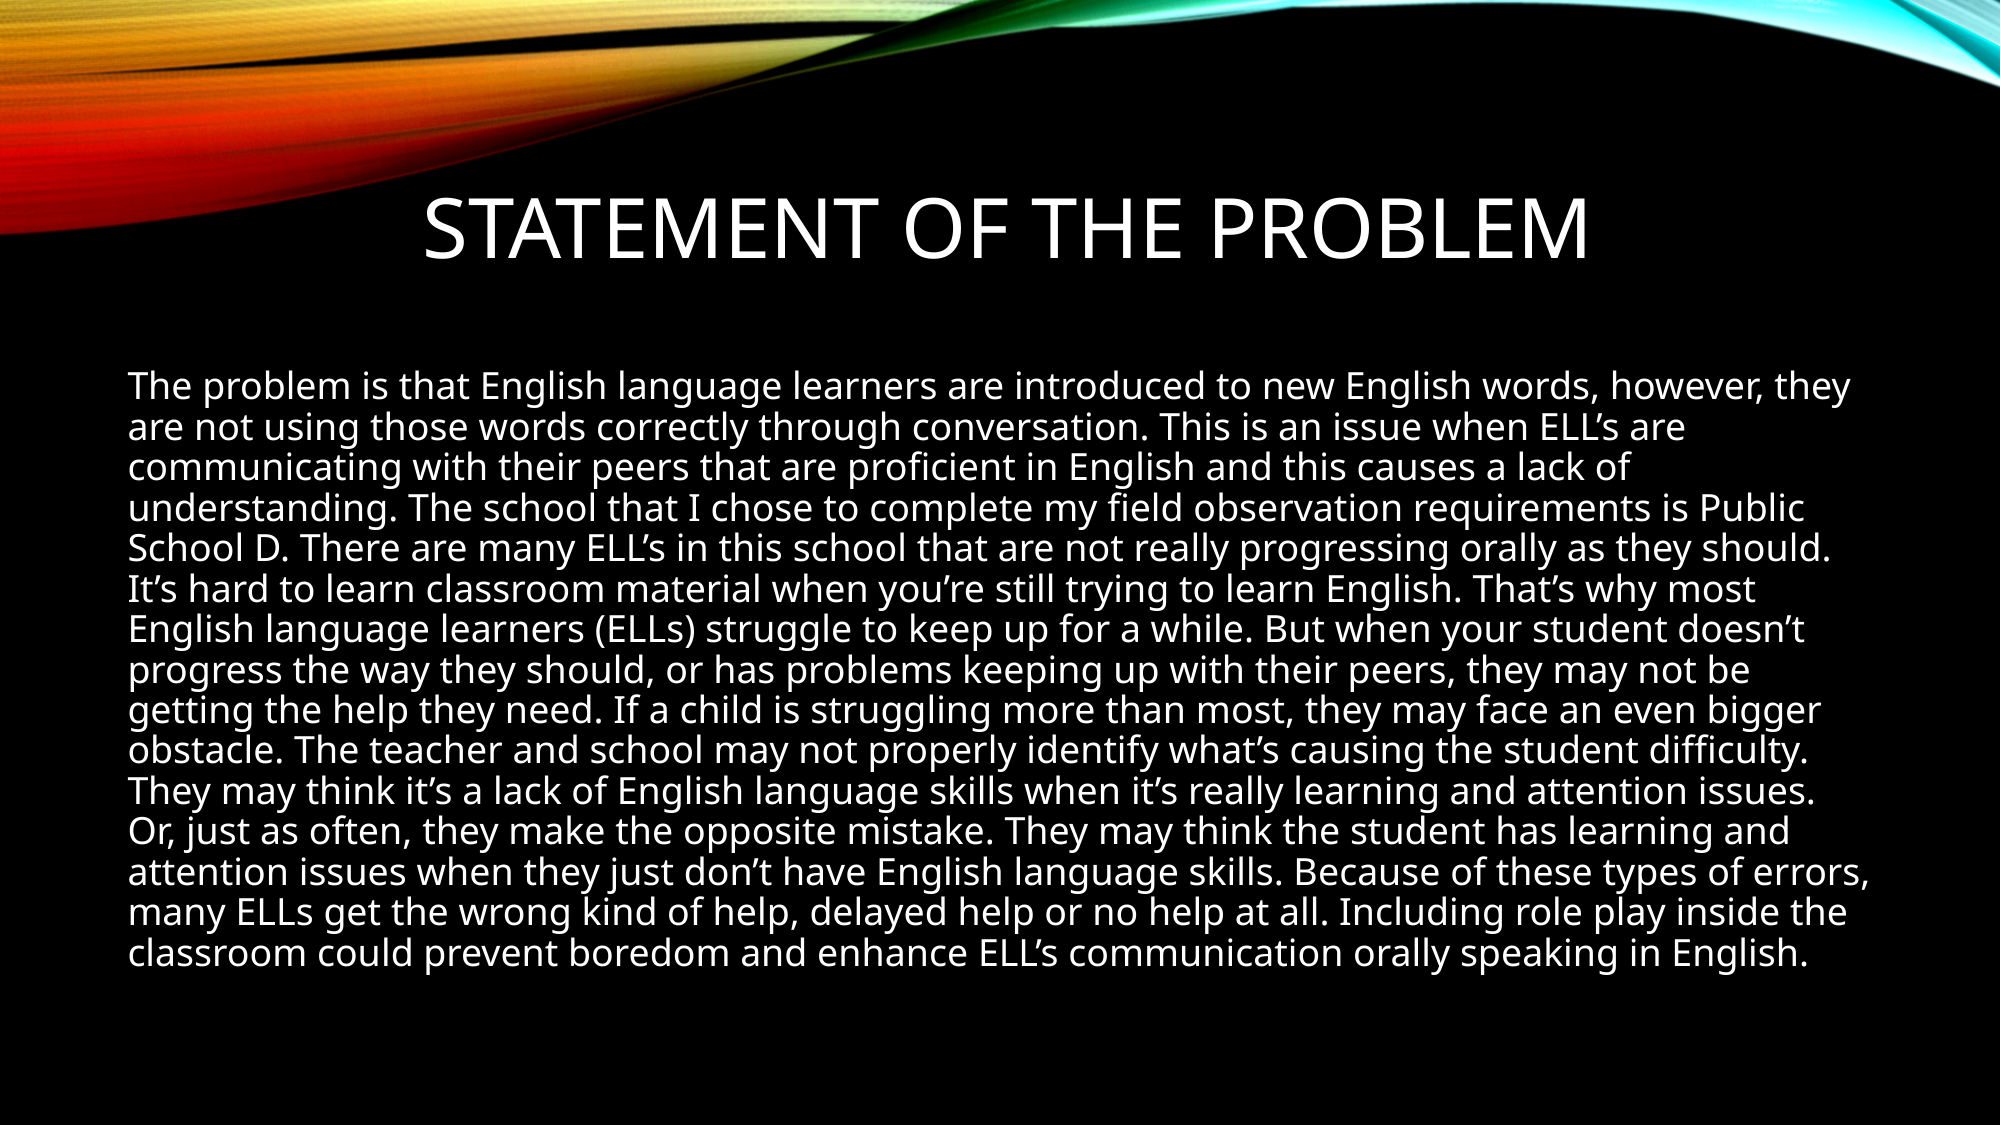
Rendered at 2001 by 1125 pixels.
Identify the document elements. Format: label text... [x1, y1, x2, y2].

picture [0, 0, 2000, 237]
title Statement of the problem [129, 125, 1888, 338]
list The problem is that English language learners are introduced to new English words, however, they are not using those words correctly through conversation. This is an issue when ELL’s are communicating with their peers that are proficient in English and this causes a lack of understanding. The school that I chose to complete my field observation requirements is Public School D. There are many ELL’s in this school that are not really progressing orally as they should. It’s hard to learn classroom material when you’re still trying to learn English. That’s why most English language learners (ELLs) struggle to keep up for a while. But when your student doesn’t progress the way they should, or has problems keeping up with their peers, they may not be getting the help they need. If a child is struggling more than most, they may face an even bigger obstacle. The teacher and school may not properly identify what’s causing the student difficulty. They may think it’s a lack of English language skills when it’s really learning and attention issues. Or, just as often, they make the opposite mistake. They may think the student has learning and attention issues when they just don’t have English language skills. Because of these types of errors, many ELLs get the wrong kind of help, delayed help or no help at all. Including role play inside the classroom could prevent boredom and enhance ELL’s communication orally speaking in English. [112, 360, 1888, 1021]
